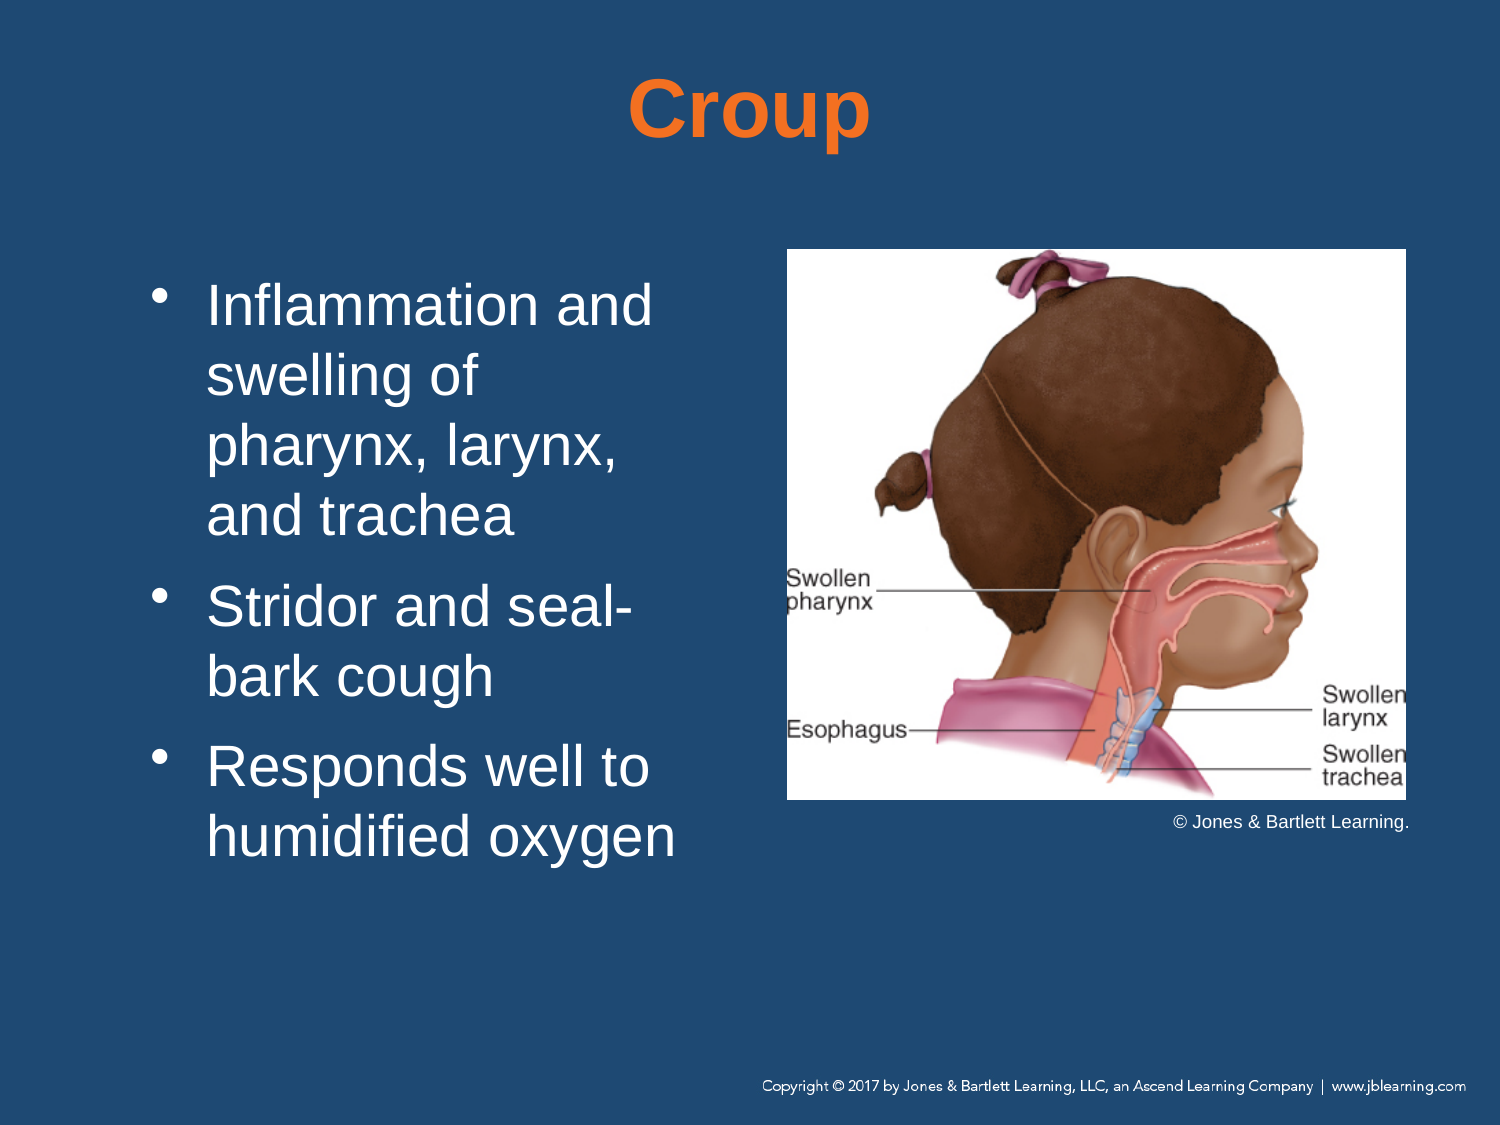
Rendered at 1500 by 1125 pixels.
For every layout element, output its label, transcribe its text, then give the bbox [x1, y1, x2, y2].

list Inflammation and swelling of pharynx, larynx, and trachea Stridor and seal-bark cough Responds well to humidified oxygen [112, 237, 738, 1025]
title Croup [112, 37, 1388, 188]
text_box © Jones & Bartlett Learning. [1158, 802, 1425, 840]
picture [0, 0, 1500, 1125]
